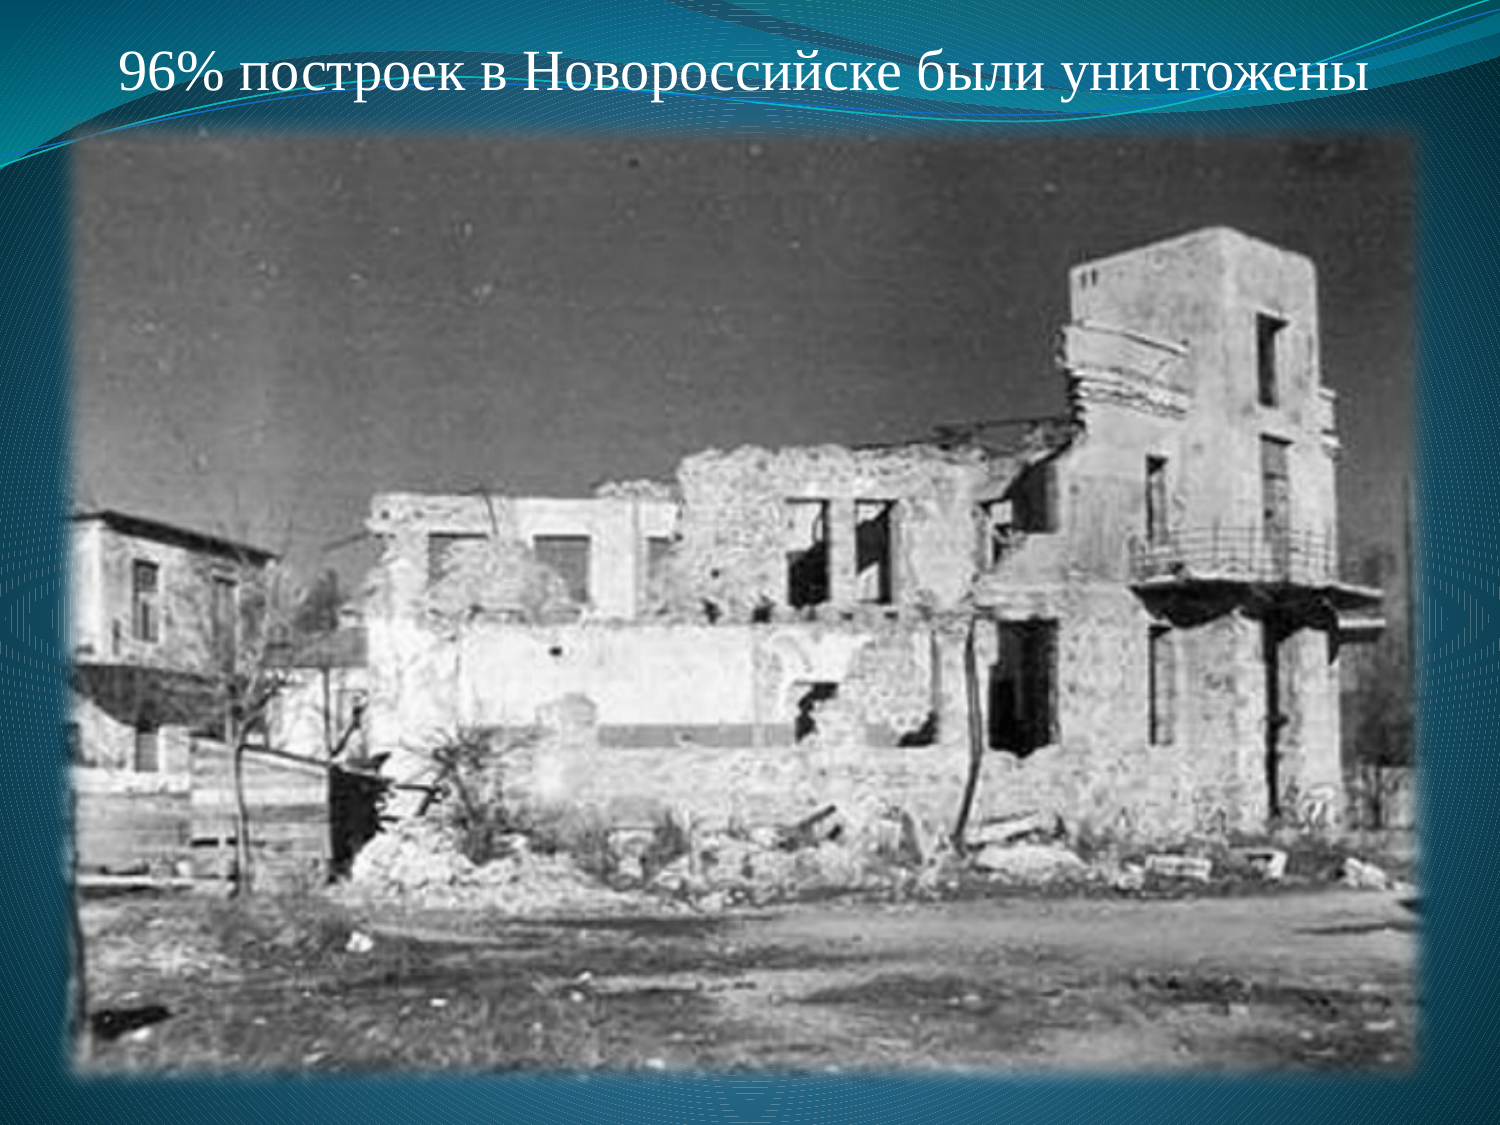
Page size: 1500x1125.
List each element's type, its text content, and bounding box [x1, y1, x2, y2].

picture [52, 113, 1436, 1095]
text_box 96% построек в Новороссийске были уничтожены [103, 25, 1385, 110]
